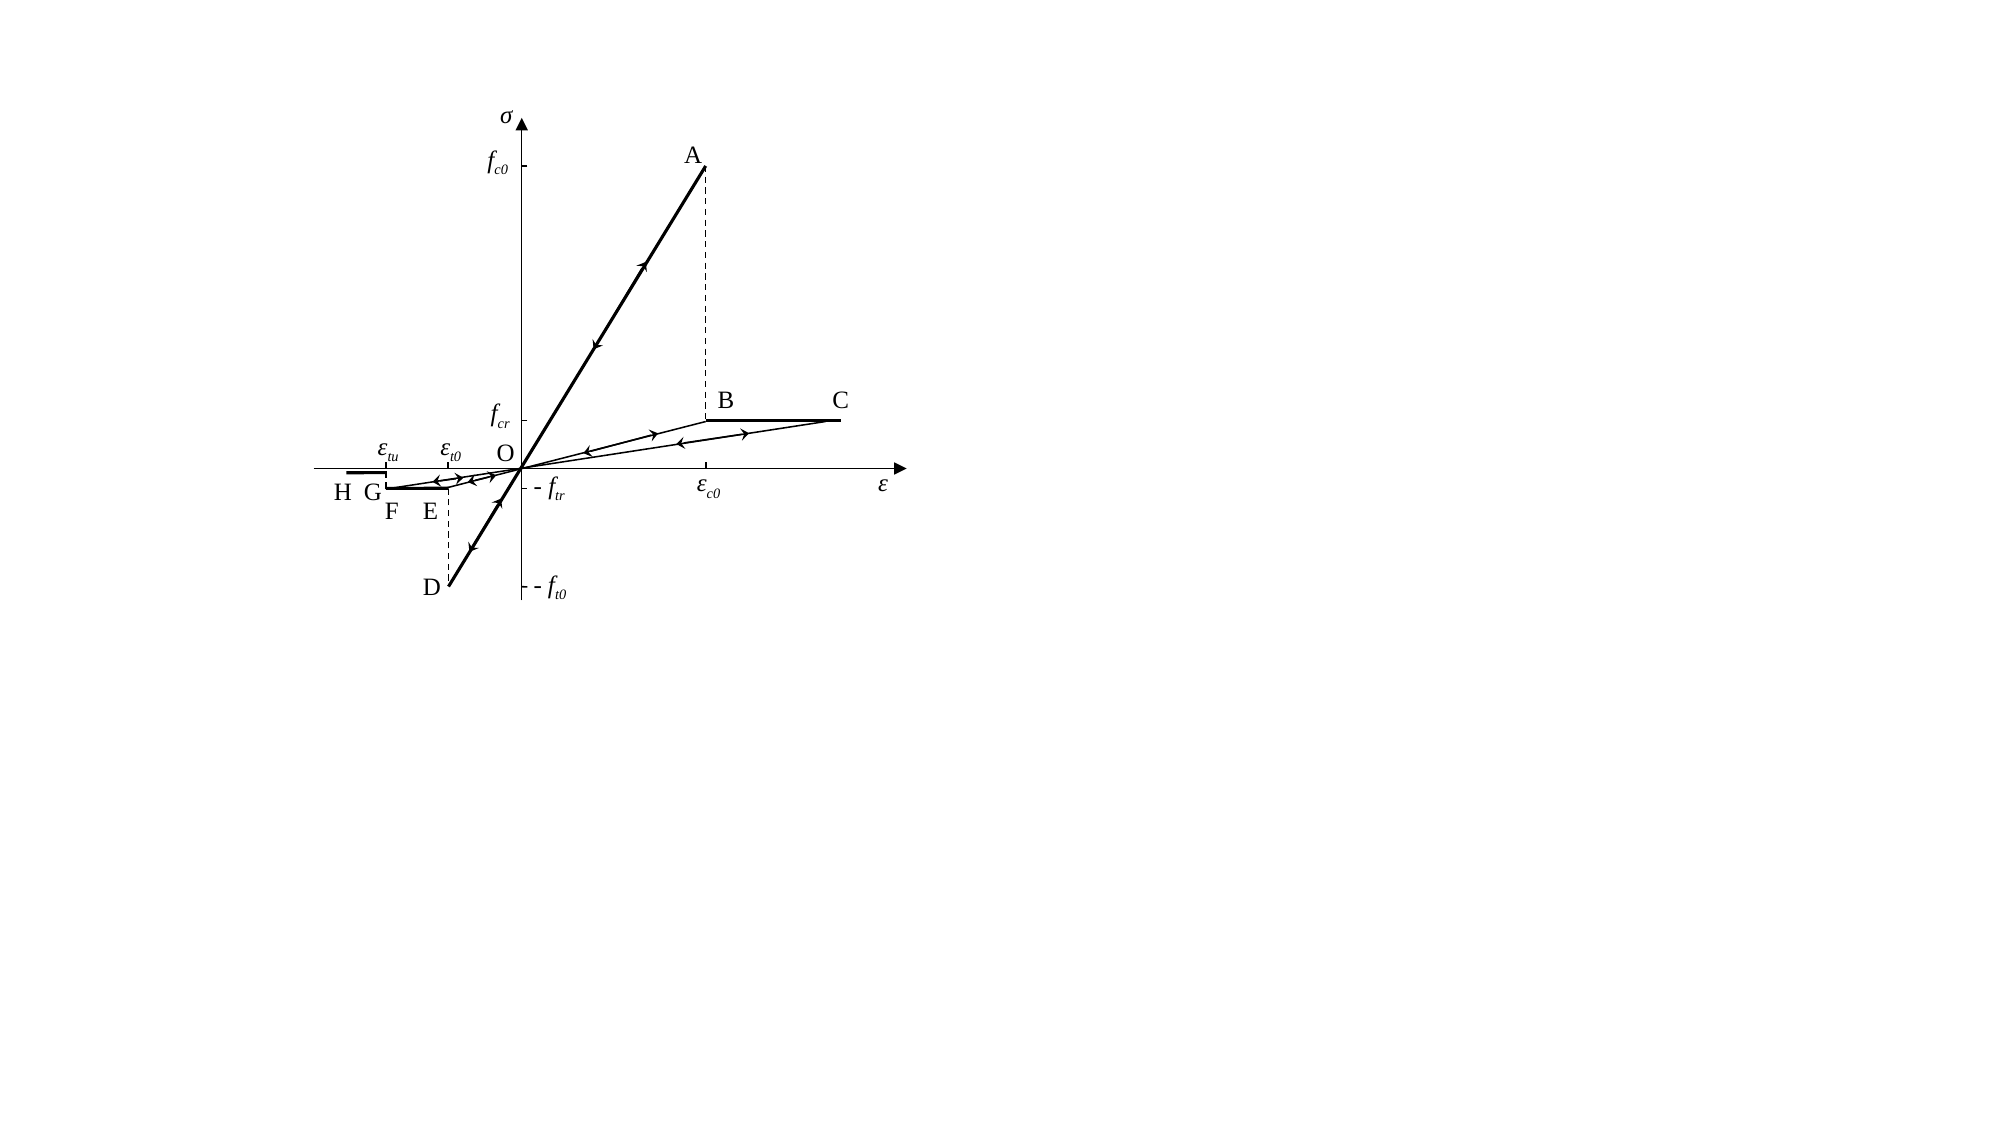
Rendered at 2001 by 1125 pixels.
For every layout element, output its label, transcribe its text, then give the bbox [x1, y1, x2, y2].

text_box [593, 261, 646, 350]
text_box F [370, 489, 408, 532]
text_box - ft0 [522, 587, 605, 623]
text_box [392, 421, 826, 489]
text_box εtu [357, 424, 392, 463]
text_box ε [866, 461, 926, 508]
text_box C [817, 376, 865, 422]
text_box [448, 489, 706, 587]
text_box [467, 475, 497, 483]
text_box H [319, 469, 349, 513]
text_box E [408, 489, 448, 532]
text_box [469, 498, 502, 552]
text_box G [349, 469, 392, 488]
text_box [432, 477, 464, 482]
text_box fc0 [469, 137, 521, 165]
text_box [676, 433, 750, 444]
text_box A [669, 130, 718, 176]
text_box εc0 [706, 489, 747, 513]
text_box G [349, 473, 397, 513]
text_box D [408, 562, 456, 608]
text_box B [706, 376, 750, 420]
text_box σ [488, 92, 538, 137]
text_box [448, 165, 705, 421]
